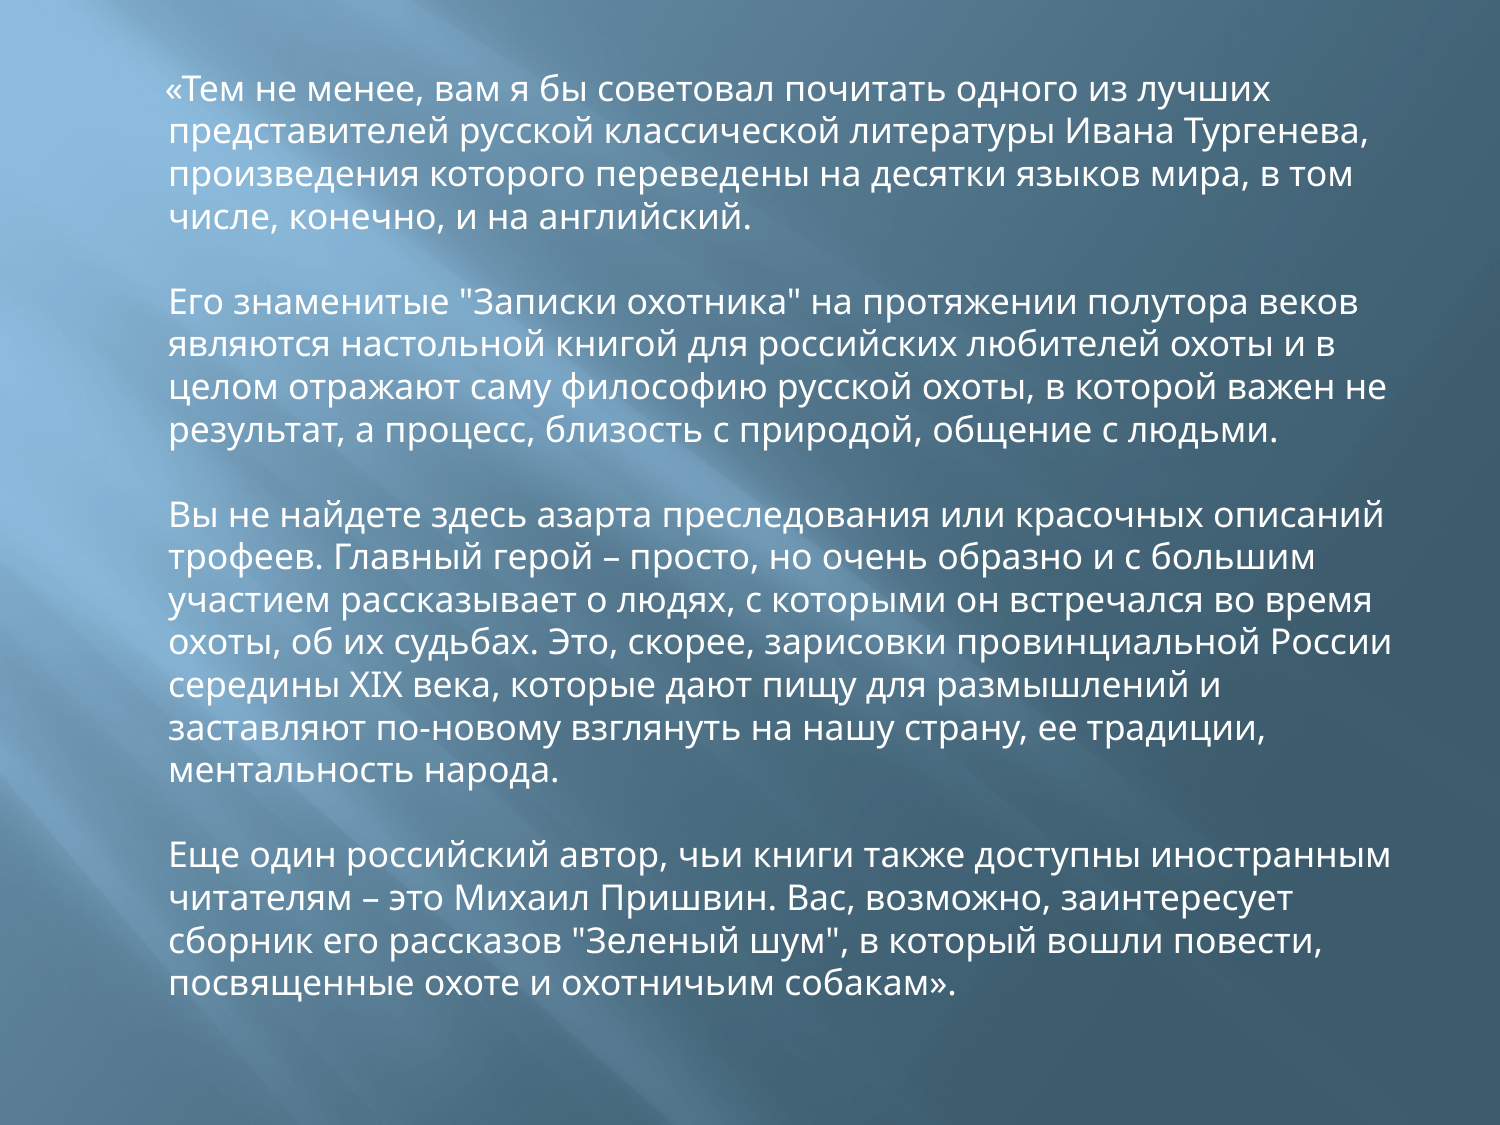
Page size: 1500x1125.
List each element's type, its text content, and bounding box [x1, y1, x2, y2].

list «Тем не менее, вам я бы советовал почитать одного из лучших представителей русской классической литературы Ивана Тургенева, произведения которого переведены на десятки языков мира, в том числе, конечно, и на английский. Его знаменитые "Записки охотника" на протяжении полутора веков являются настольной книгой для российских любителей охоты и в целом отражают саму философию русской охоты, в которой важен не результат, а процесс, близость с природой, общение с людьми. Вы не найдете здесь азарта преследования или красочных описаний трофеев. Главный герой – просто, но очень образно и с большим участием рассказывает о людях, с которыми он встречался во время охоты, об их судьбах. Это, скорее, зарисовки провинциальной России середины XIX века, которые дают пищу для размышлений и заставляют по-новому взглянуть на нашу страну, ее традиции, ментальность народа. Еще один российский автор, чьи книги также доступны иностранным читателям – это Михаил Пришвин. Вас, возможно, заинтересует сборник его рассказов "Зеленый шум", в который вошли повести, посвященные охоте и охотничьим собакам». [75, 58, 1425, 1035]
